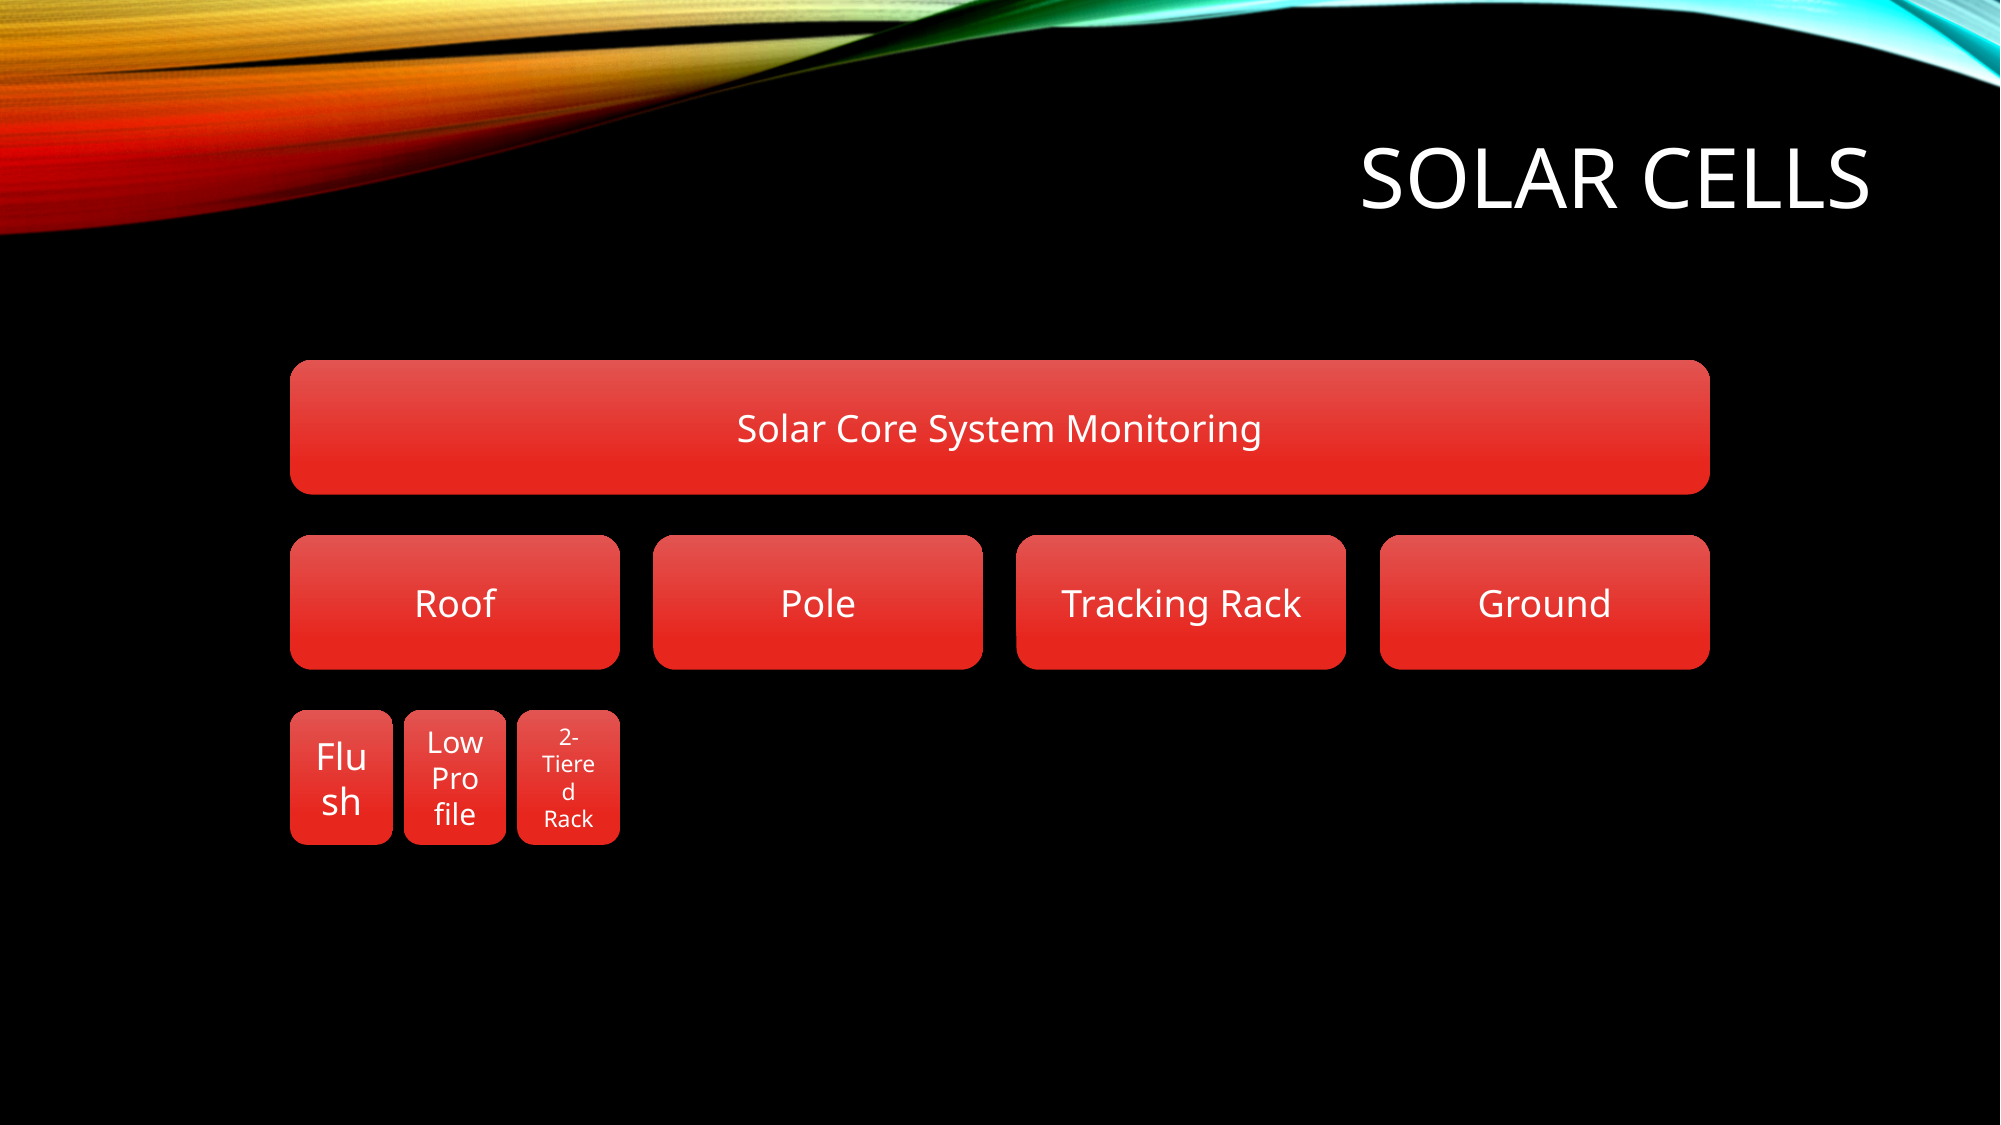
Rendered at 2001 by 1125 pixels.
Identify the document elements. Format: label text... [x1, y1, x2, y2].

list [112, 359, 1888, 1021]
picture [0, 0, 2000, 237]
title Solar cells [474, 125, 1888, 338]
